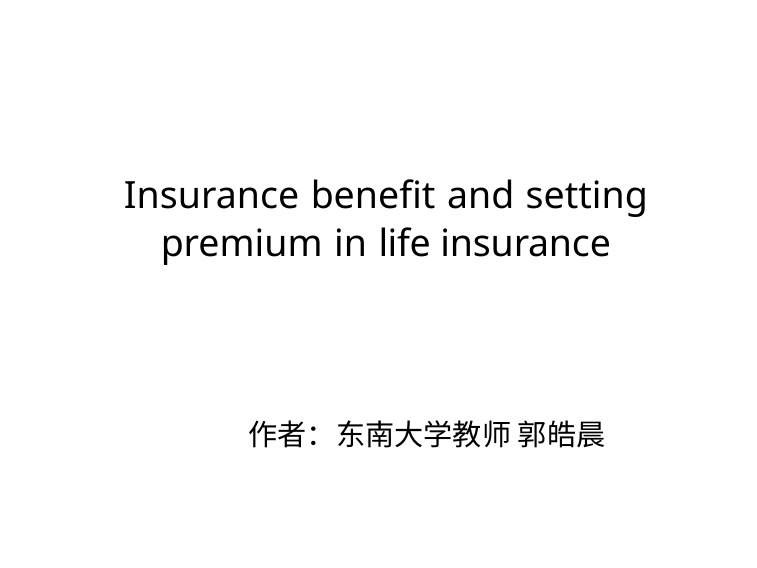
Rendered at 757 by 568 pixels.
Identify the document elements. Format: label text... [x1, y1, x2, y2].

text_box 作者：东南大学教师 郭皓晨 [233, 408, 621, 459]
title Insurance benefit and setting premium in life insurance [90, 167, 680, 264]
